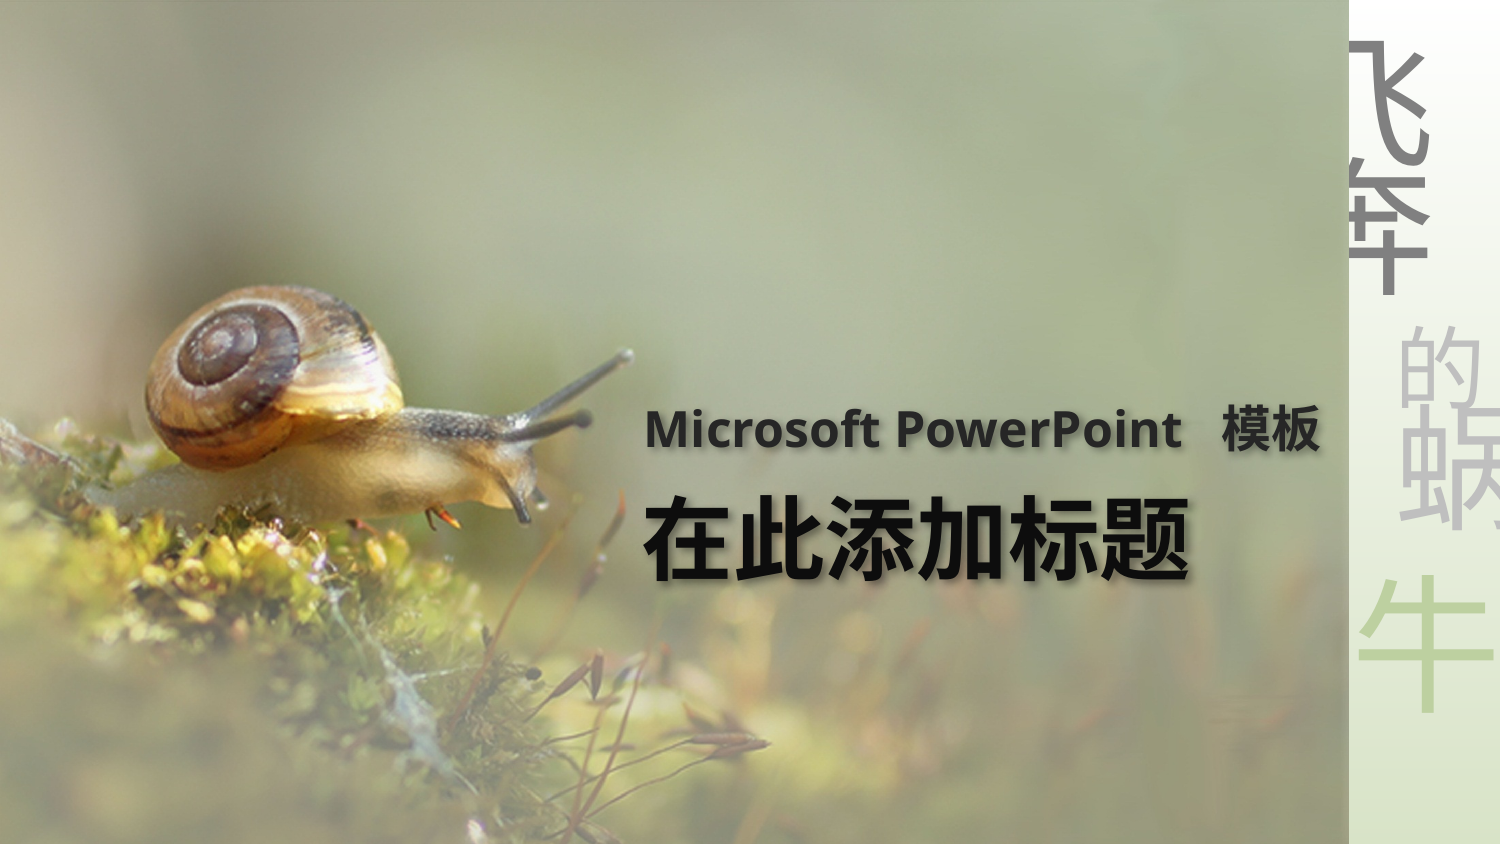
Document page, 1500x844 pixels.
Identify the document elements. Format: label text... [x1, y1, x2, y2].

picture [0, 0, 1349, 844]
text_box 飞 奔 [1354, 55, 1451, 321]
text_box 的 蜗 [1379, 289, 1500, 555]
text_box 牛 [1354, 599, 1500, 739]
